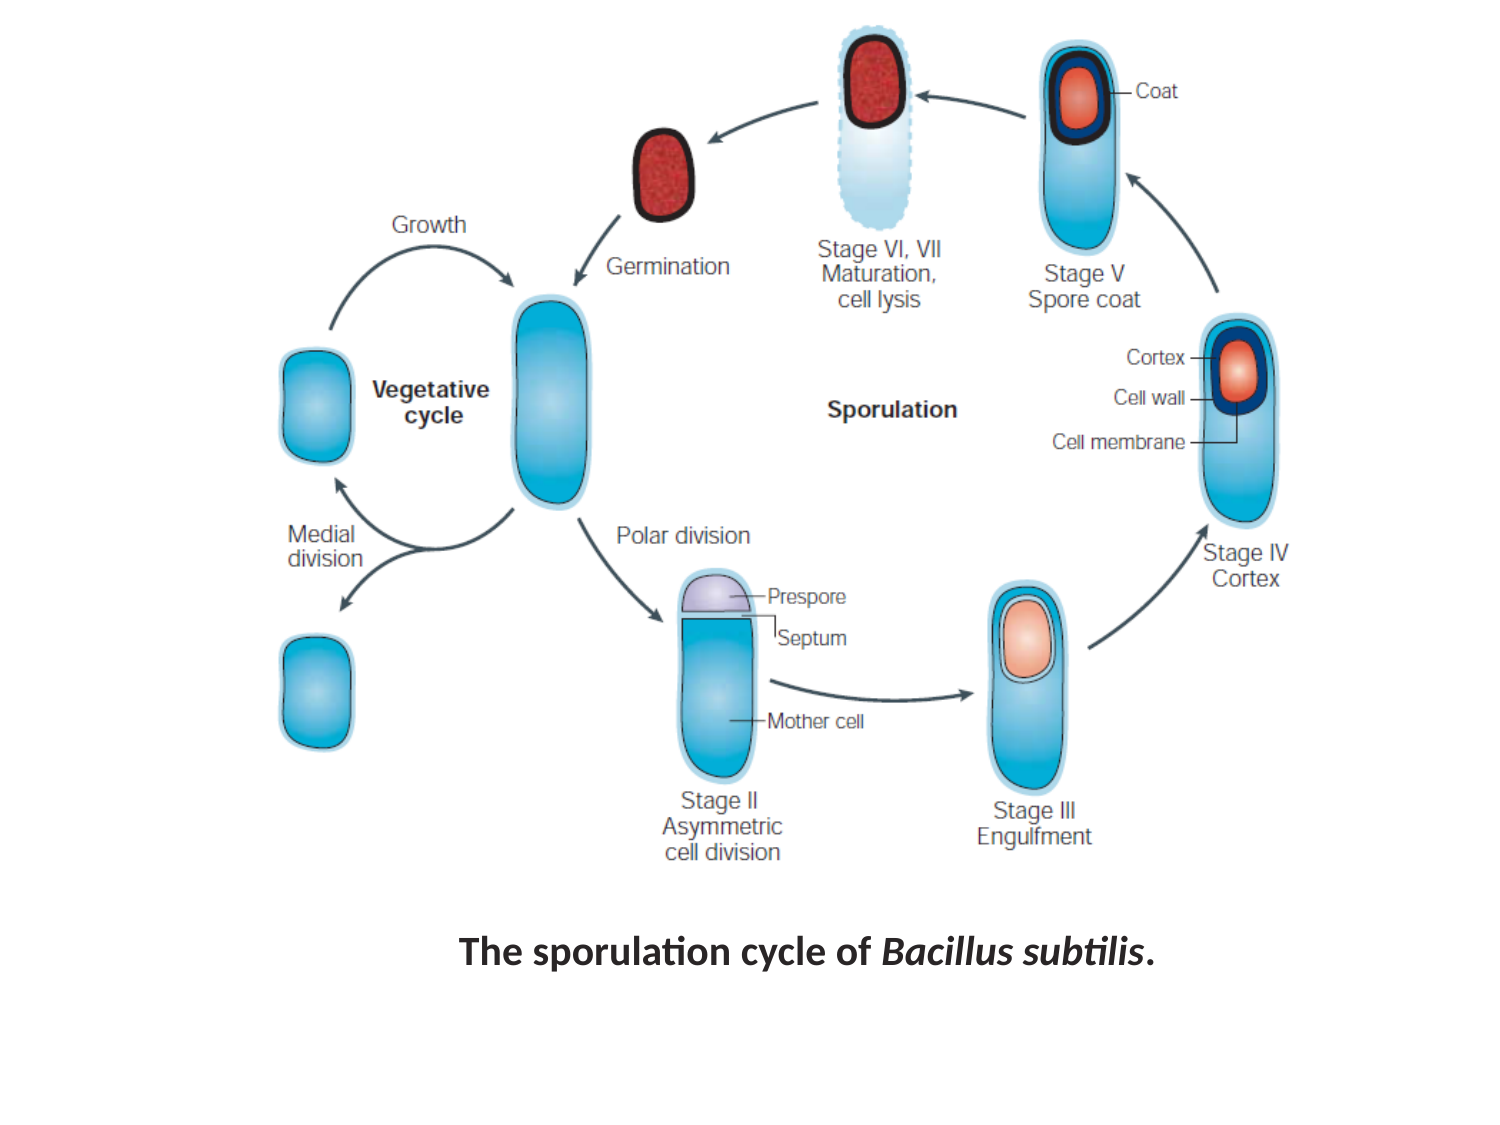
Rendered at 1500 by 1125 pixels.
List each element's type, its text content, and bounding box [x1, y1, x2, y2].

text_box The sporulation cycle of Bacillus subtilis. [386, 916, 1219, 1016]
picture [236, 19, 1315, 877]
